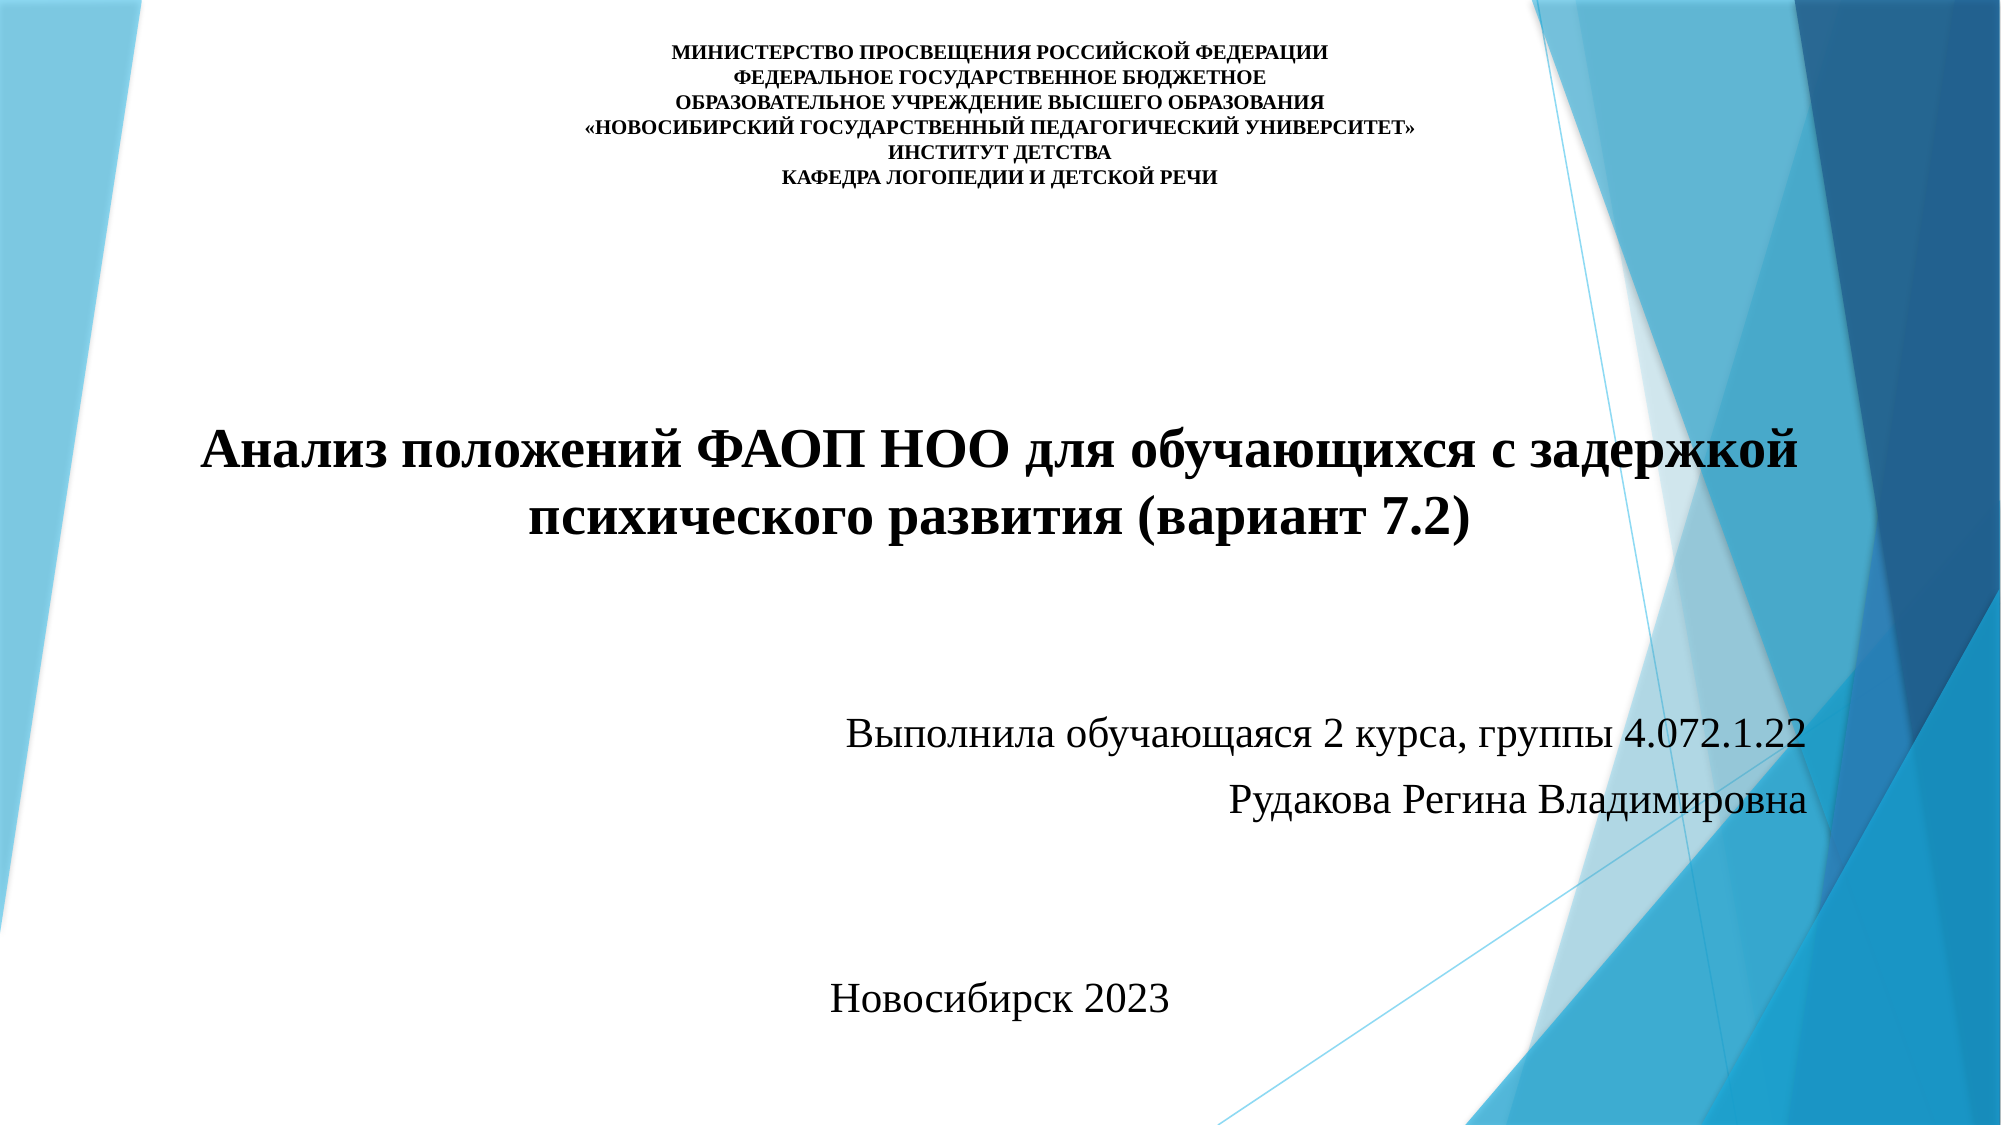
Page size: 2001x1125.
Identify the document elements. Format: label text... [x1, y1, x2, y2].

subtitle Анализ положений ФАОП НОО для обучающихся с задержкой психического развития (вариант 7.2) Выполнила обучающаяся 2 курса, группы 4.072.1.22 Рудакова Регина Владимировна Новосибирск 2023 [177, 220, 1823, 1034]
title МИНИСТЕРСТВО ПРОСВЕЩЕНИЯ РОССИЙСКОЙ ФЕДЕРАЦИИ ФЕДЕРАЛЬНОЕ ГОСУДАРСТВЕННОЕ БЮДЖЕТНОЕ ОБРАЗОВАТЕЛЬНОЕ УЧРЕЖДЕНИЕ ВЫСШЕГО ОБРАЗОВАНИЯ «НОВОСИБИРСКИЙ ГОСУДАРСТВЕННЫЙ ПЕДАГОГИЧЕСКИЙ УНИВЕРСИТЕТ» ИНСТИТУТ ДЕТСТВА КАФЕДРА ЛОГОПЕДИИ И ДЕТСКОЙ РЕЧИ [249, 67, 1750, 220]
